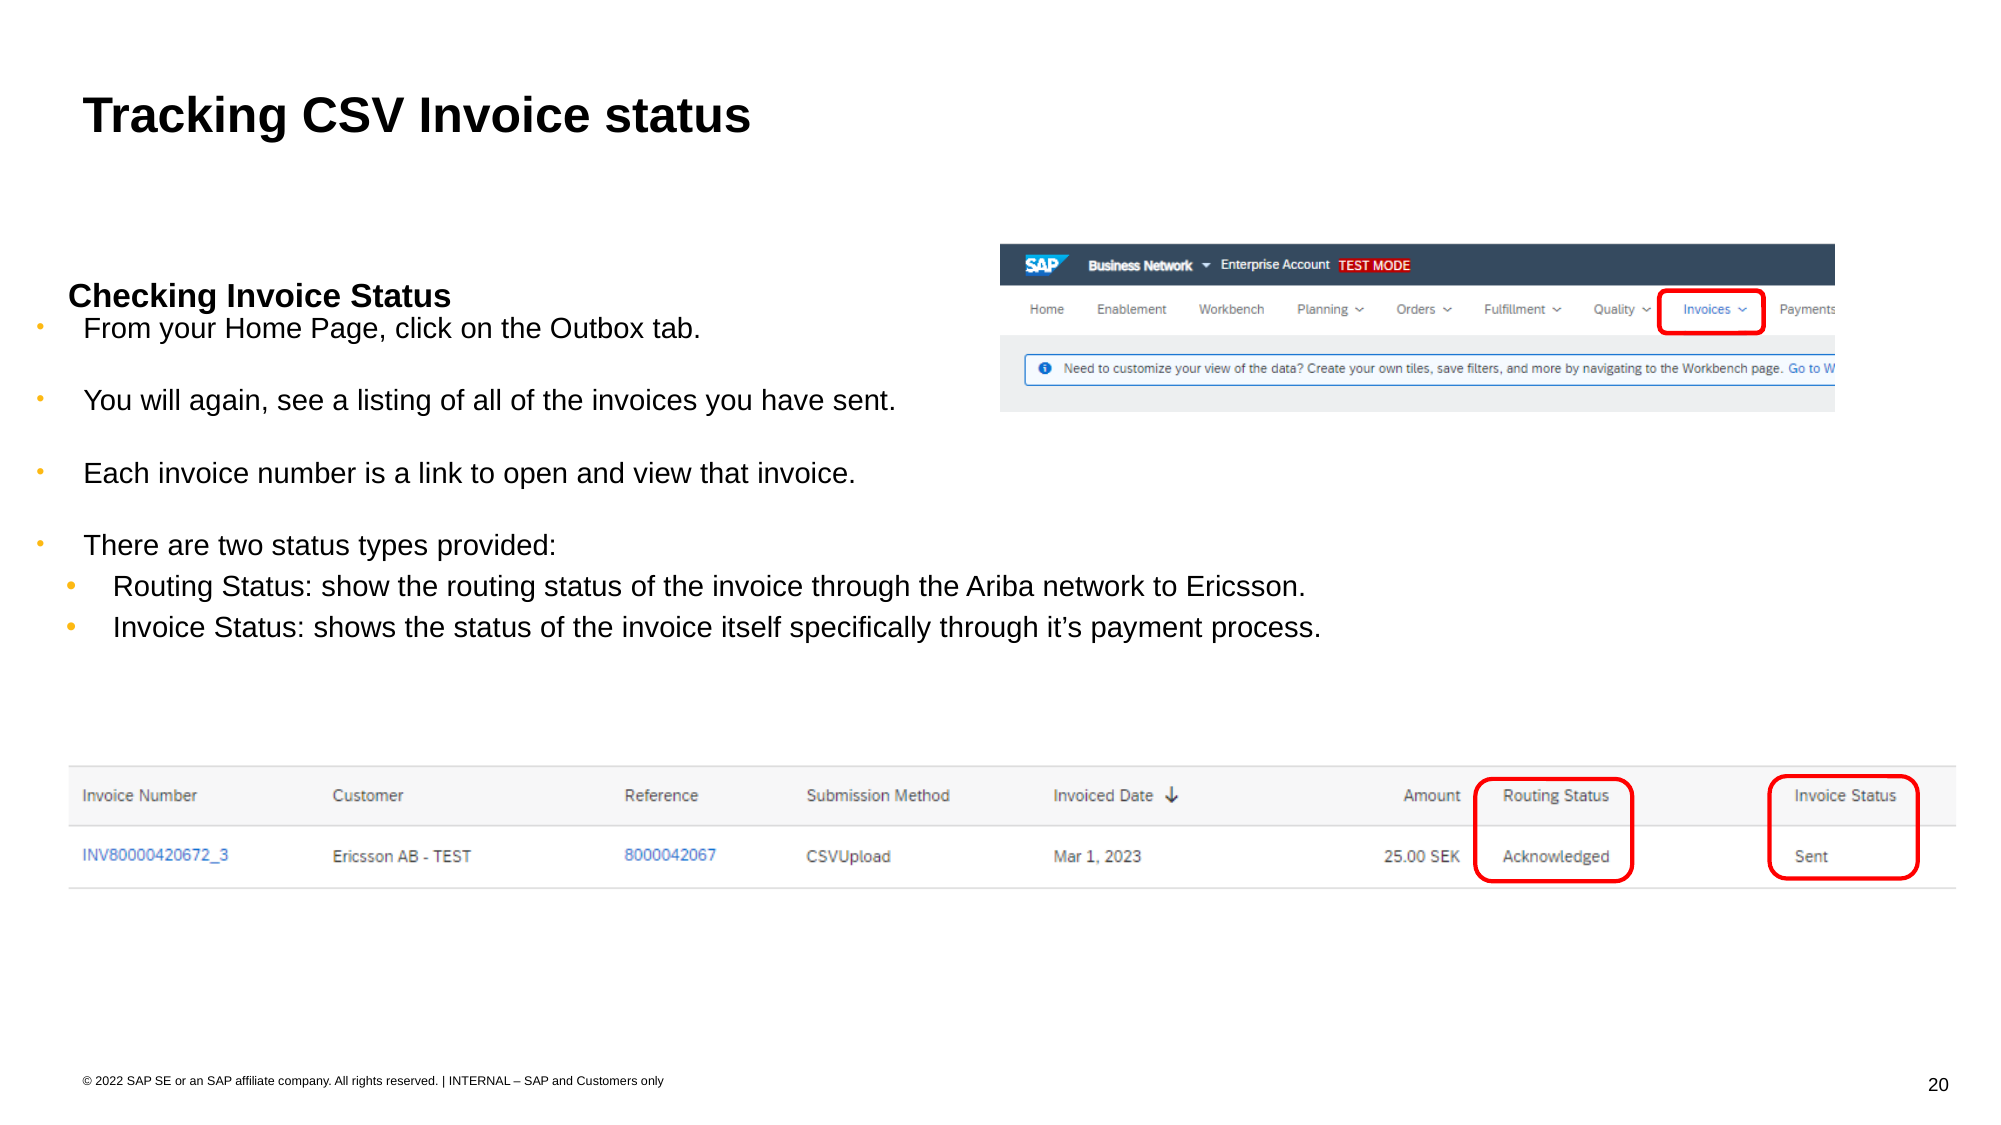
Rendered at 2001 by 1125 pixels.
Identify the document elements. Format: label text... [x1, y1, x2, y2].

list From your Home Page, click on the Outbox tab. You will again, see a listing of all of the invoices you have sent. Each invoice number is a link to open and view that invoice. There are two status types provided: Routing Status: show the routing status of the invoice through the Ariba network to Ericsson. Invoice Status: shows the status of the invoice itself specifically through it’s payment process. [36, 308, 1944, 888]
text_box Checking Invoice Status [53, 266, 599, 322]
picture [68, 736, 1957, 901]
title Tracking CSV Invoice status [82, 82, 1918, 144]
picture [999, 243, 1835, 412]
